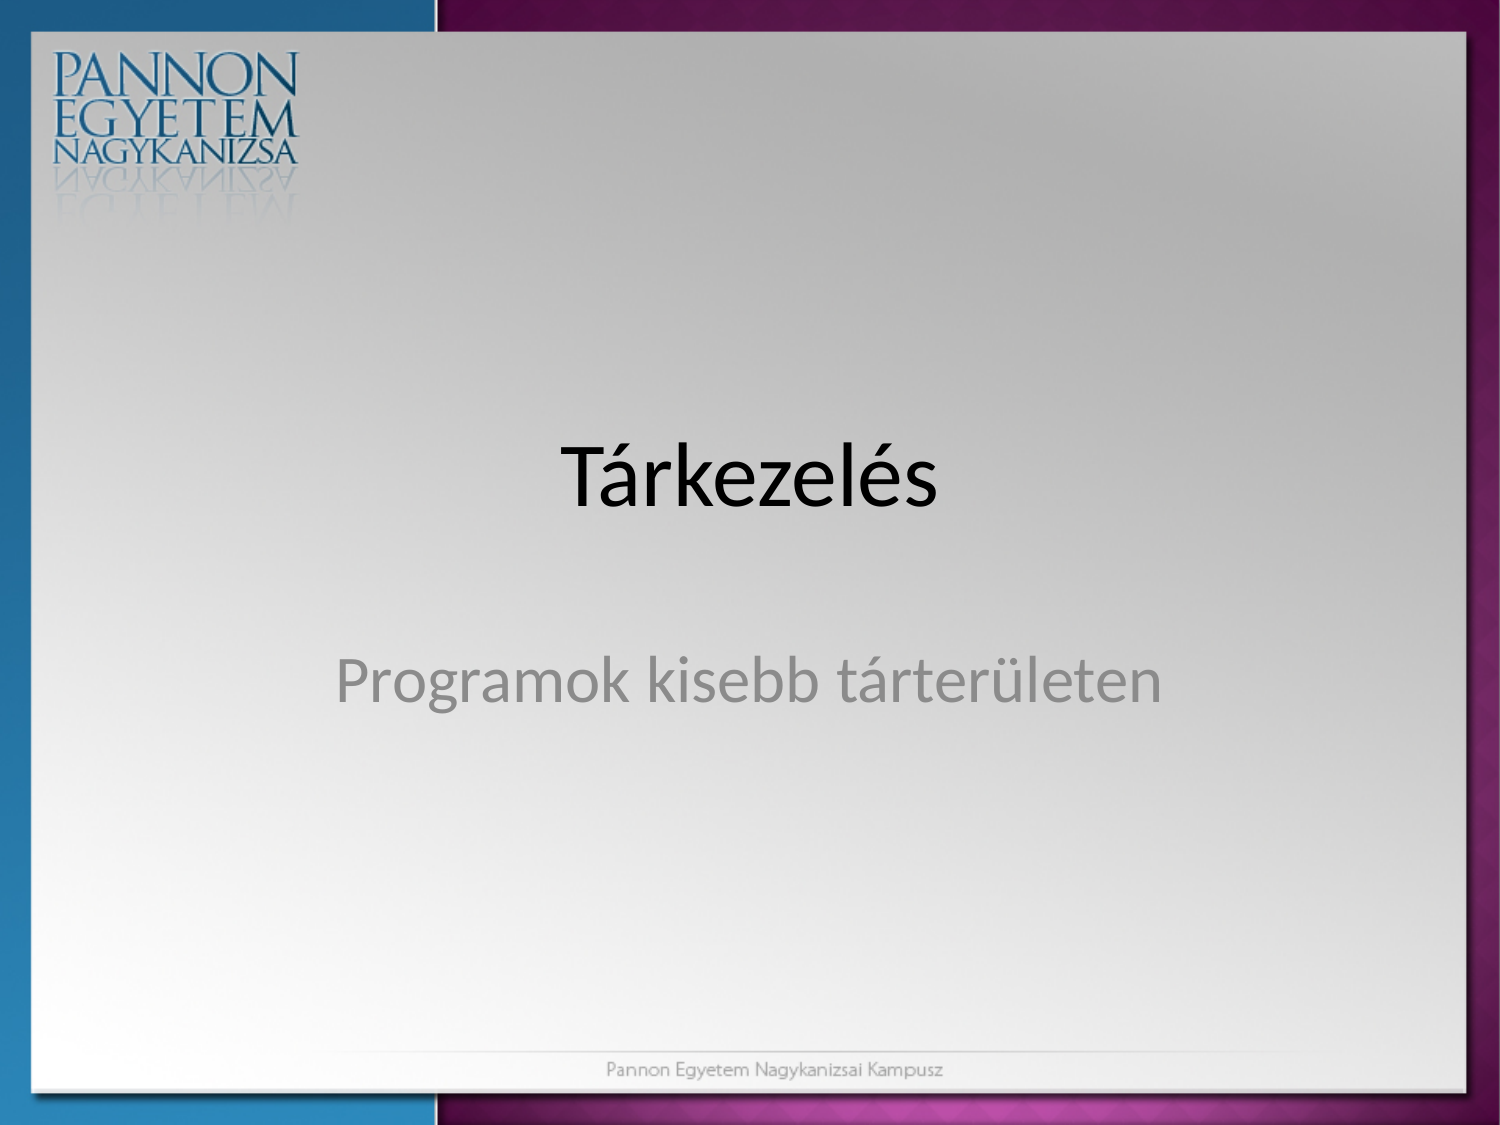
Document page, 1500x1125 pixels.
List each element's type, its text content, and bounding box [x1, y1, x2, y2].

picture [0, 0, 1500, 1125]
title Tárkezelés [112, 349, 1388, 591]
subtitle Programok kisebb tárterületen [225, 637, 1275, 925]
